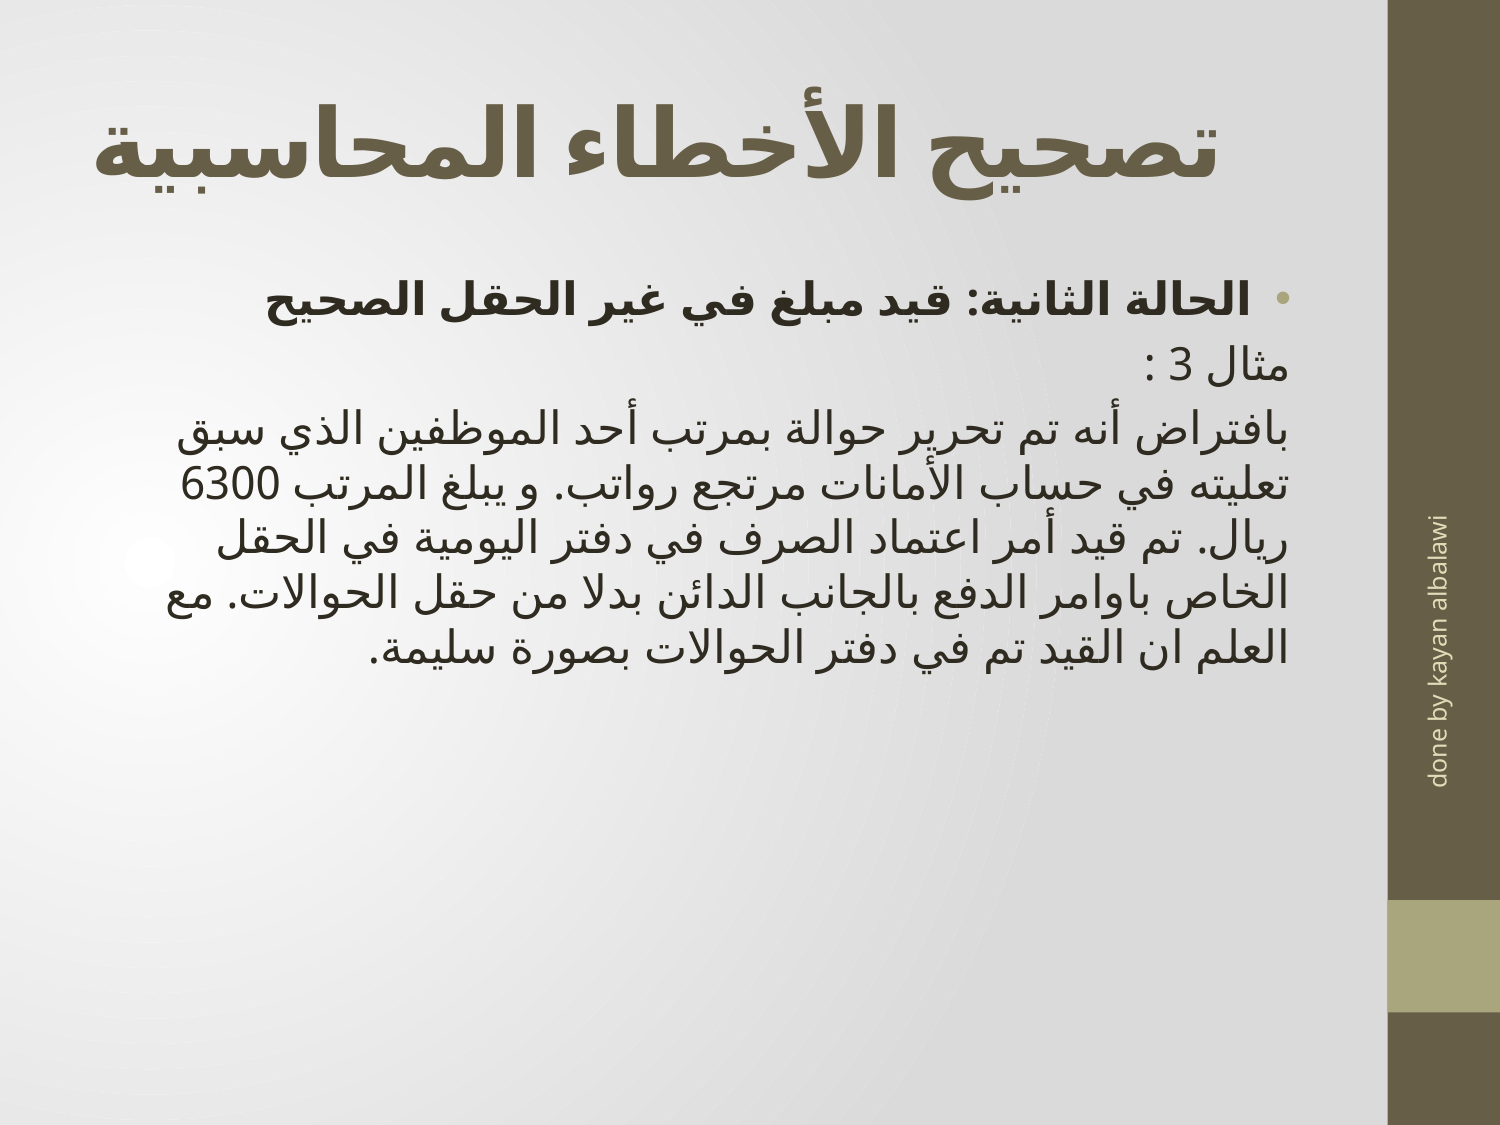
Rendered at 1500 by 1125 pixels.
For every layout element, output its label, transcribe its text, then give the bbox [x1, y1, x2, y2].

list الحالة الثانية: قيد مبلغ في غير الحقل الصحيح مثال 3 : بافتراض أنه تم تحرير حوالة بمرتب أحد الموظفين الذي سبق تعليته في حساب الأمانات مرتجع رواتب. و يبلغ المرتب 6300 ريال. تم قيد أمر اعتماد الصرف في دفتر اليومية في الحقل الخاص باوامر الدفع بالجانب الدائن بدلا من حقل الحوالات. مع العلم ان القيد تم في دفتر الحوالات بصورة سليمة. [75, 262, 1325, 1050]
footer done by kayan albalawi [1408, 500, 1469, 889]
title تصحيح الأخطاء المحاسبية [75, 45, 1325, 233]
